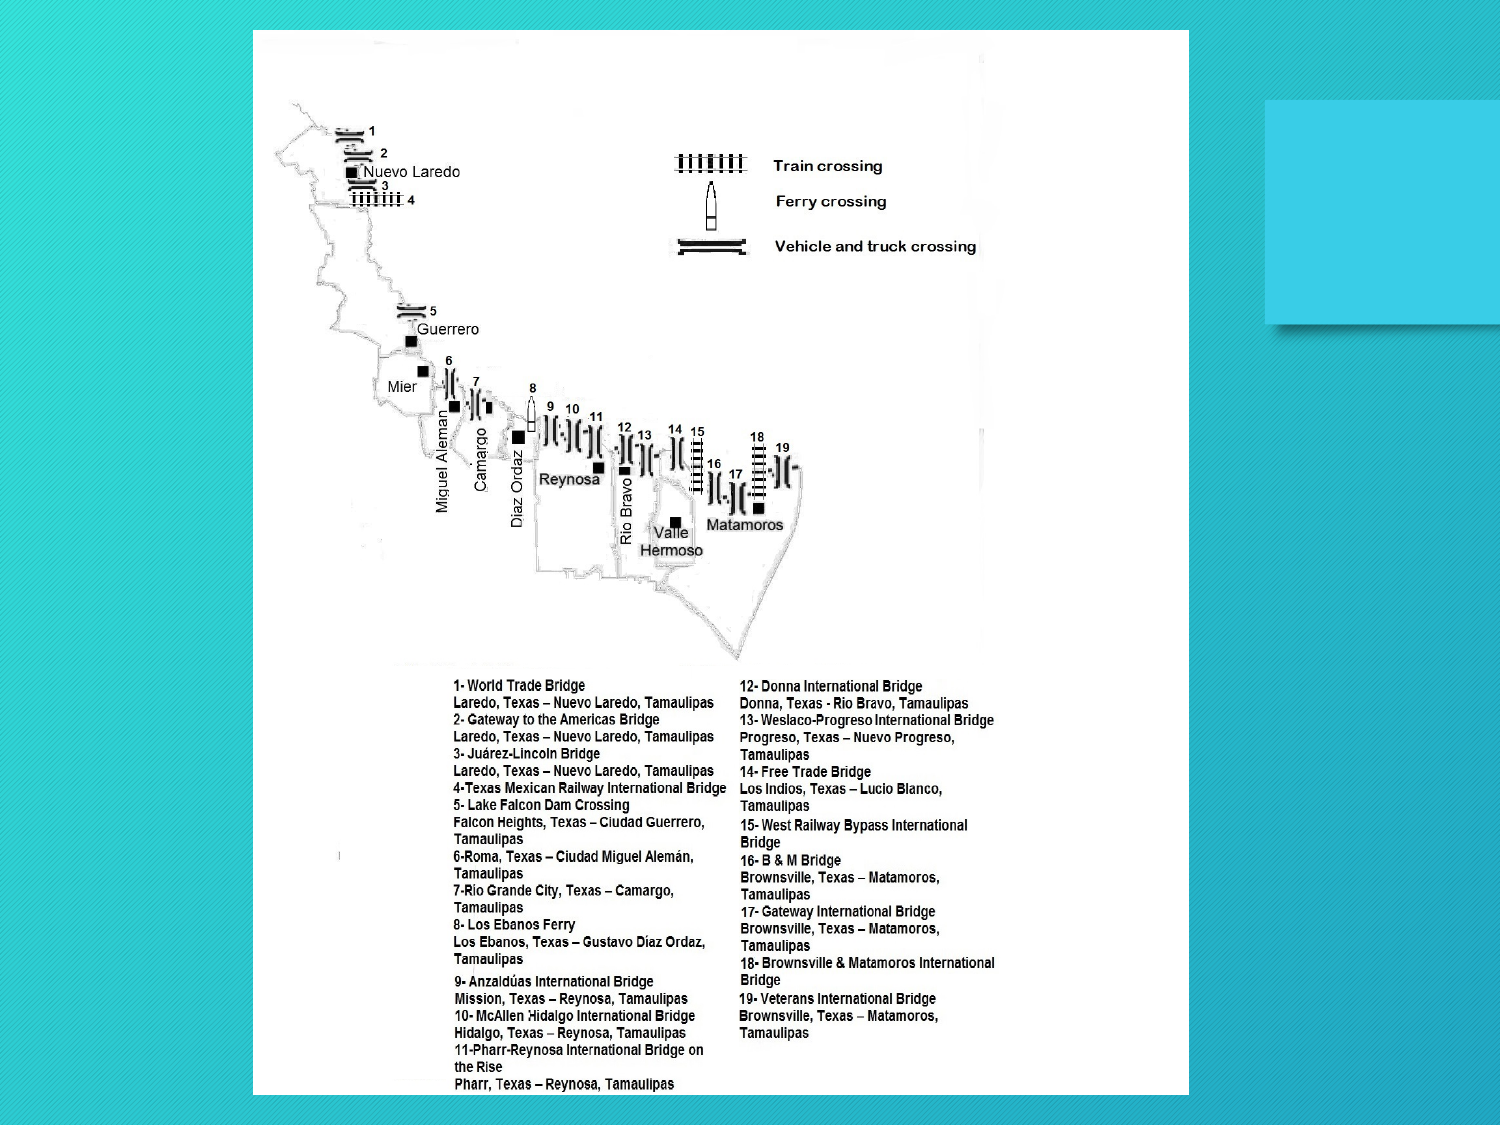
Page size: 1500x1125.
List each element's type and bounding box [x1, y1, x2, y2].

picture [253, 30, 1189, 1095]
picture [1265, 325, 1500, 348]
